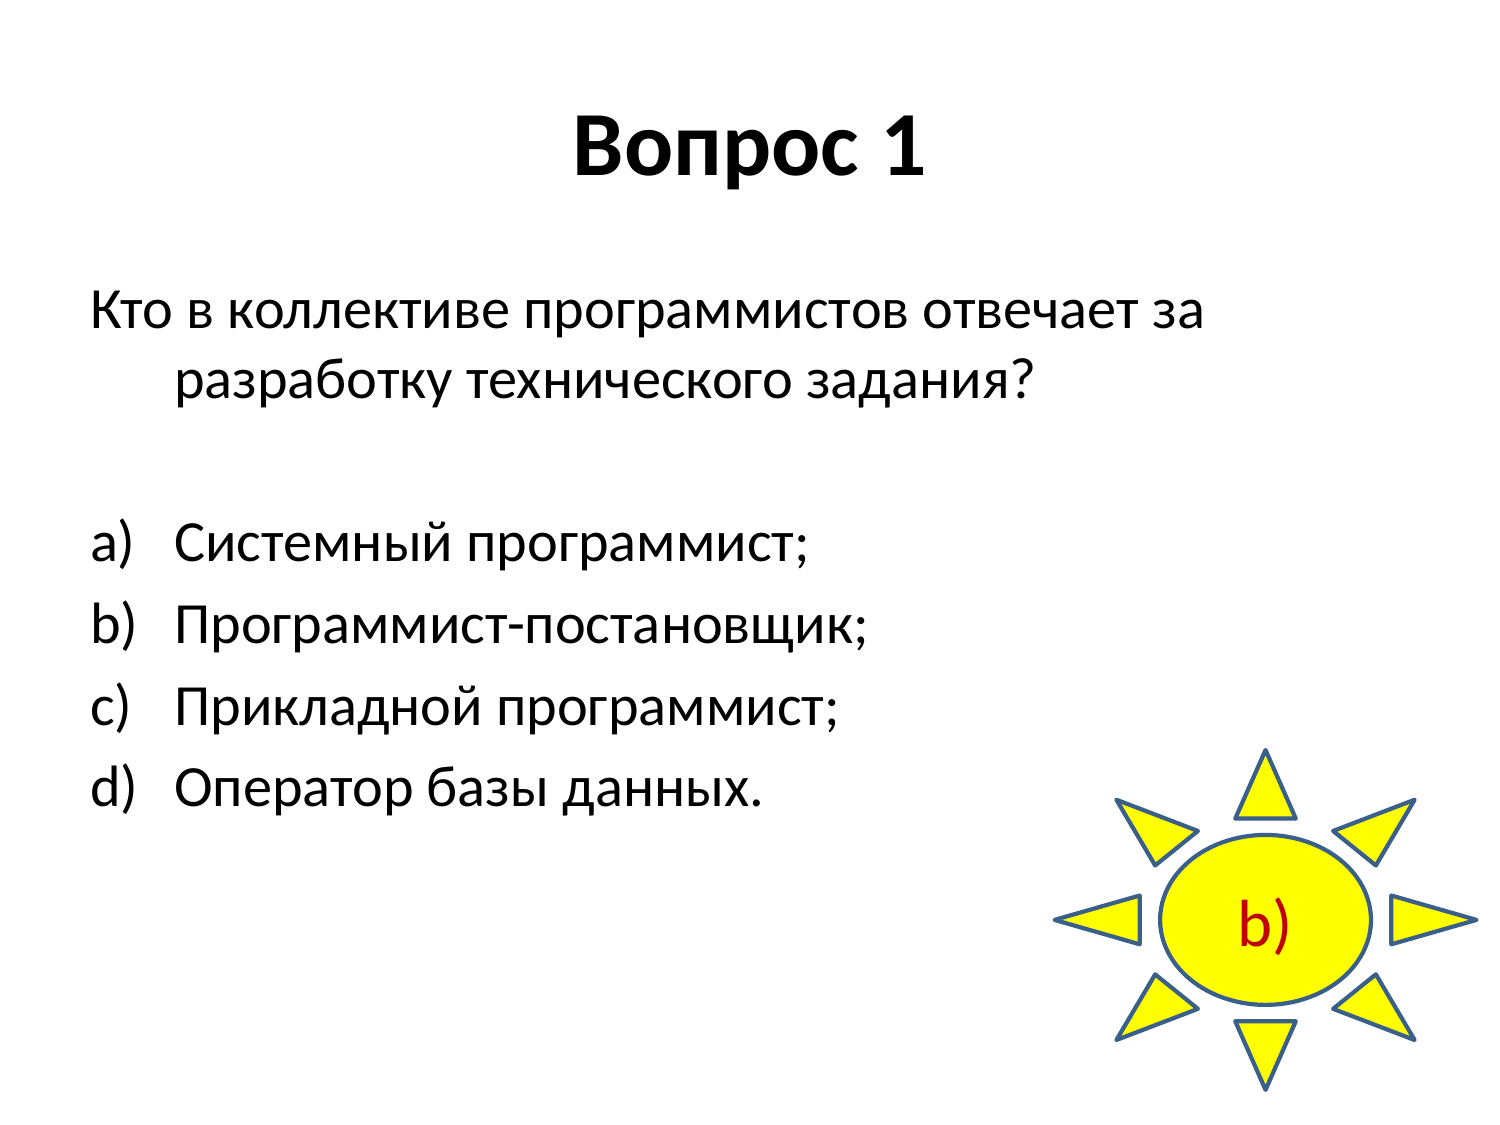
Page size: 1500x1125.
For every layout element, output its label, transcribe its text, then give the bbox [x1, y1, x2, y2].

text_box b) [1233, 747, 1298, 821]
text_box b) [1233, 1019, 1298, 1092]
text_box b) [1331, 797, 1417, 868]
text_box b) [1389, 893, 1479, 947]
text_box b) [1052, 893, 1142, 947]
text_box b) [1114, 797, 1201, 868]
text_box b) [1157, 832, 1374, 1007]
text_box b) [1331, 972, 1417, 1042]
list Кто в коллективе программистов отвечает за разработку технического задания? Системный программист; Программист-постановщик; Прикладной программист; Оператор базы данных. [75, 262, 1231, 1067]
title Вопрос 1 [75, 45, 1425, 233]
text_box b) [1114, 972, 1201, 1042]
